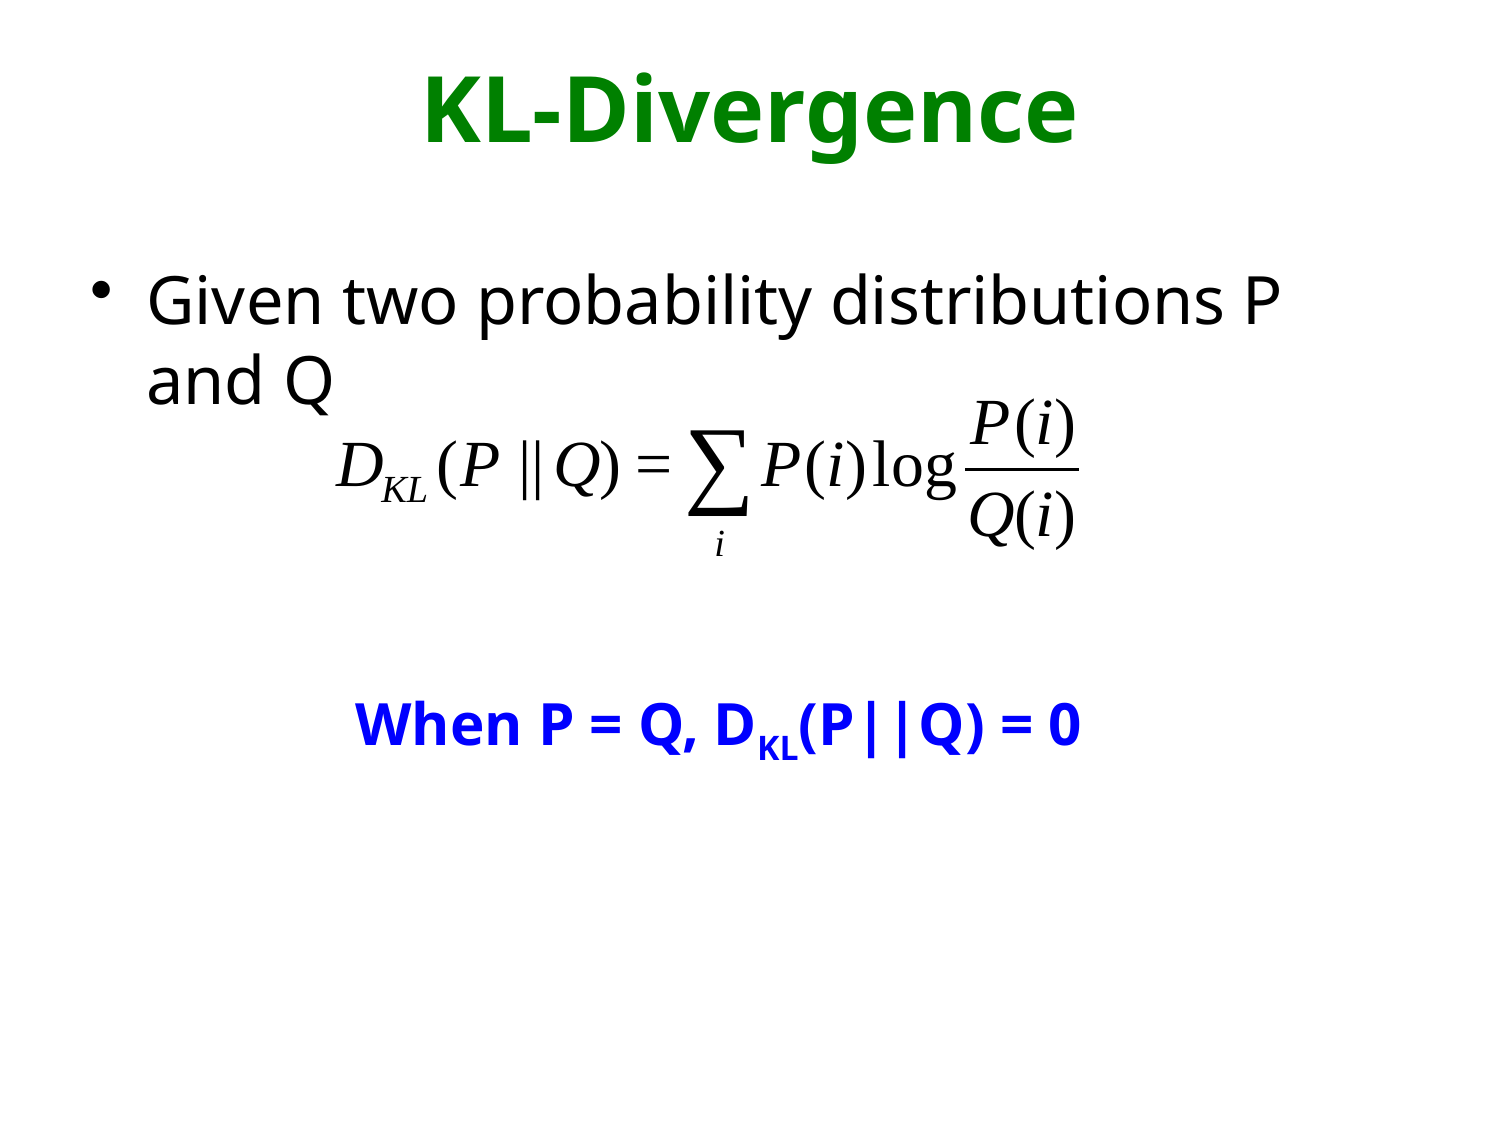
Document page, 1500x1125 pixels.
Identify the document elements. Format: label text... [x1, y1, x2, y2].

title KL-Divergence [74, 12, 1426, 201]
list Given two probability distributions P and Q [74, 249, 1426, 413]
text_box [324, 387, 1088, 564]
text_box When P = Q, DKL(P||Q) = 0 [287, 687, 1150, 766]
